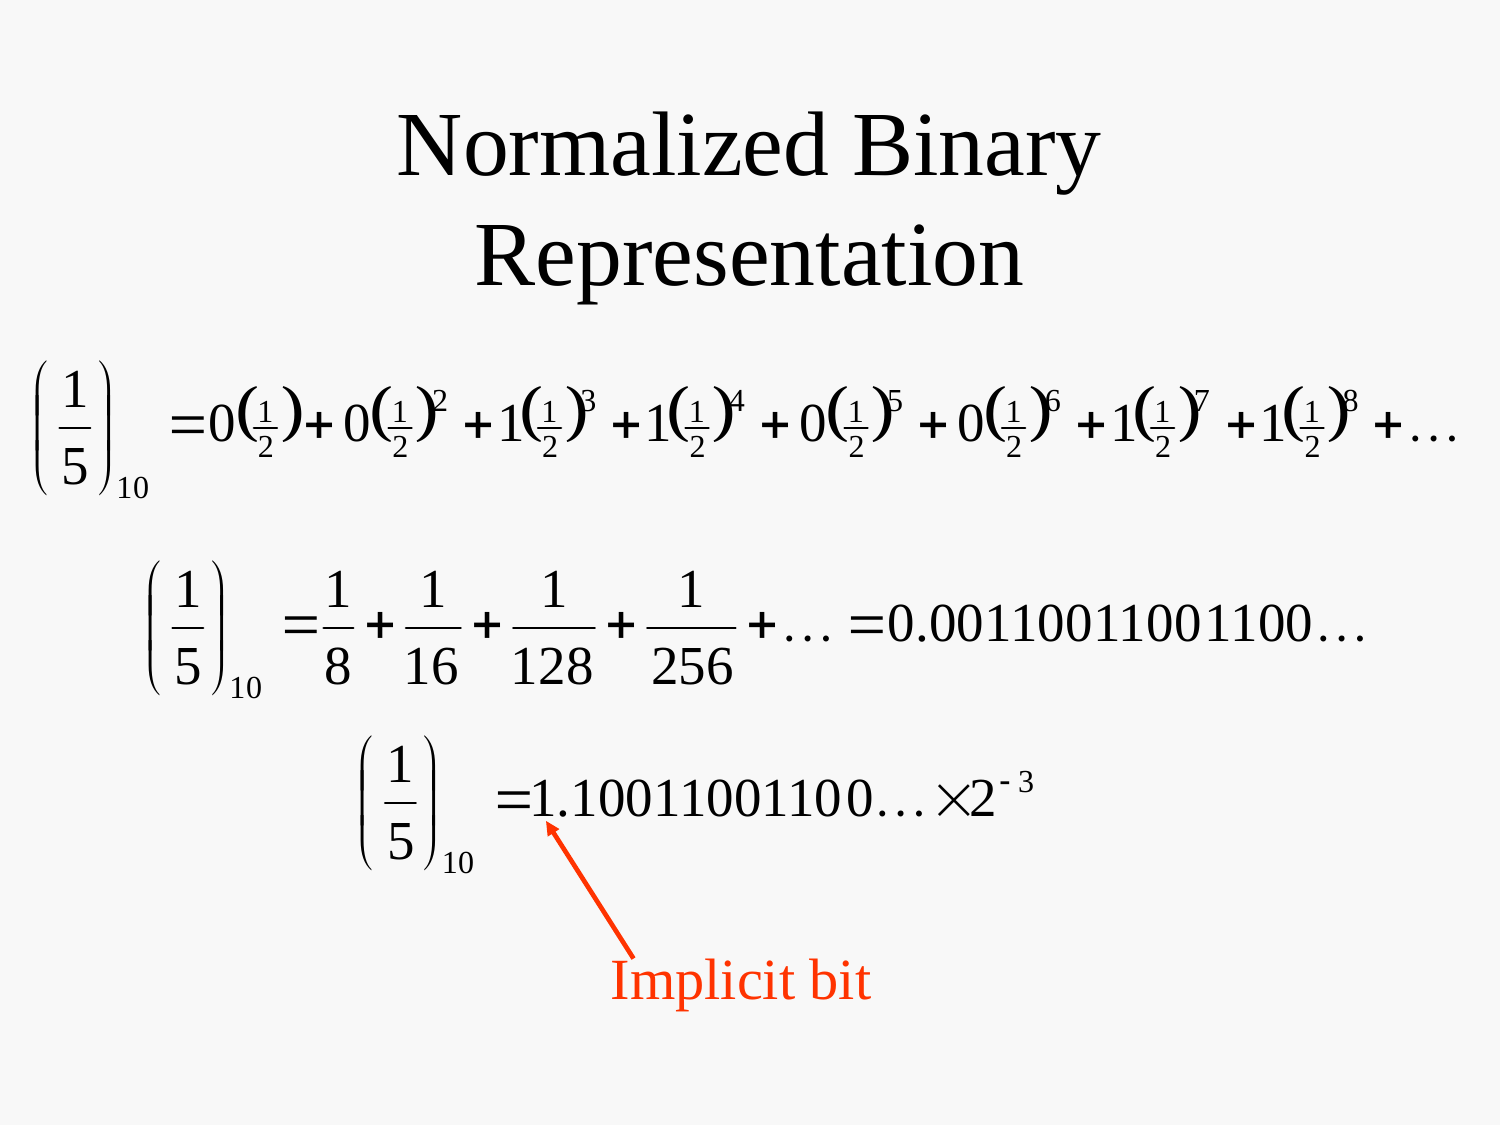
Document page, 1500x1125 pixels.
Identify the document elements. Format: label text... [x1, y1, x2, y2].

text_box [137, 549, 1378, 711]
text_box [349, 724, 1044, 886]
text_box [24, 349, 1472, 511]
title Normalized Binary Representation [112, 99, 1388, 288]
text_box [545, 820, 1122, 1019]
